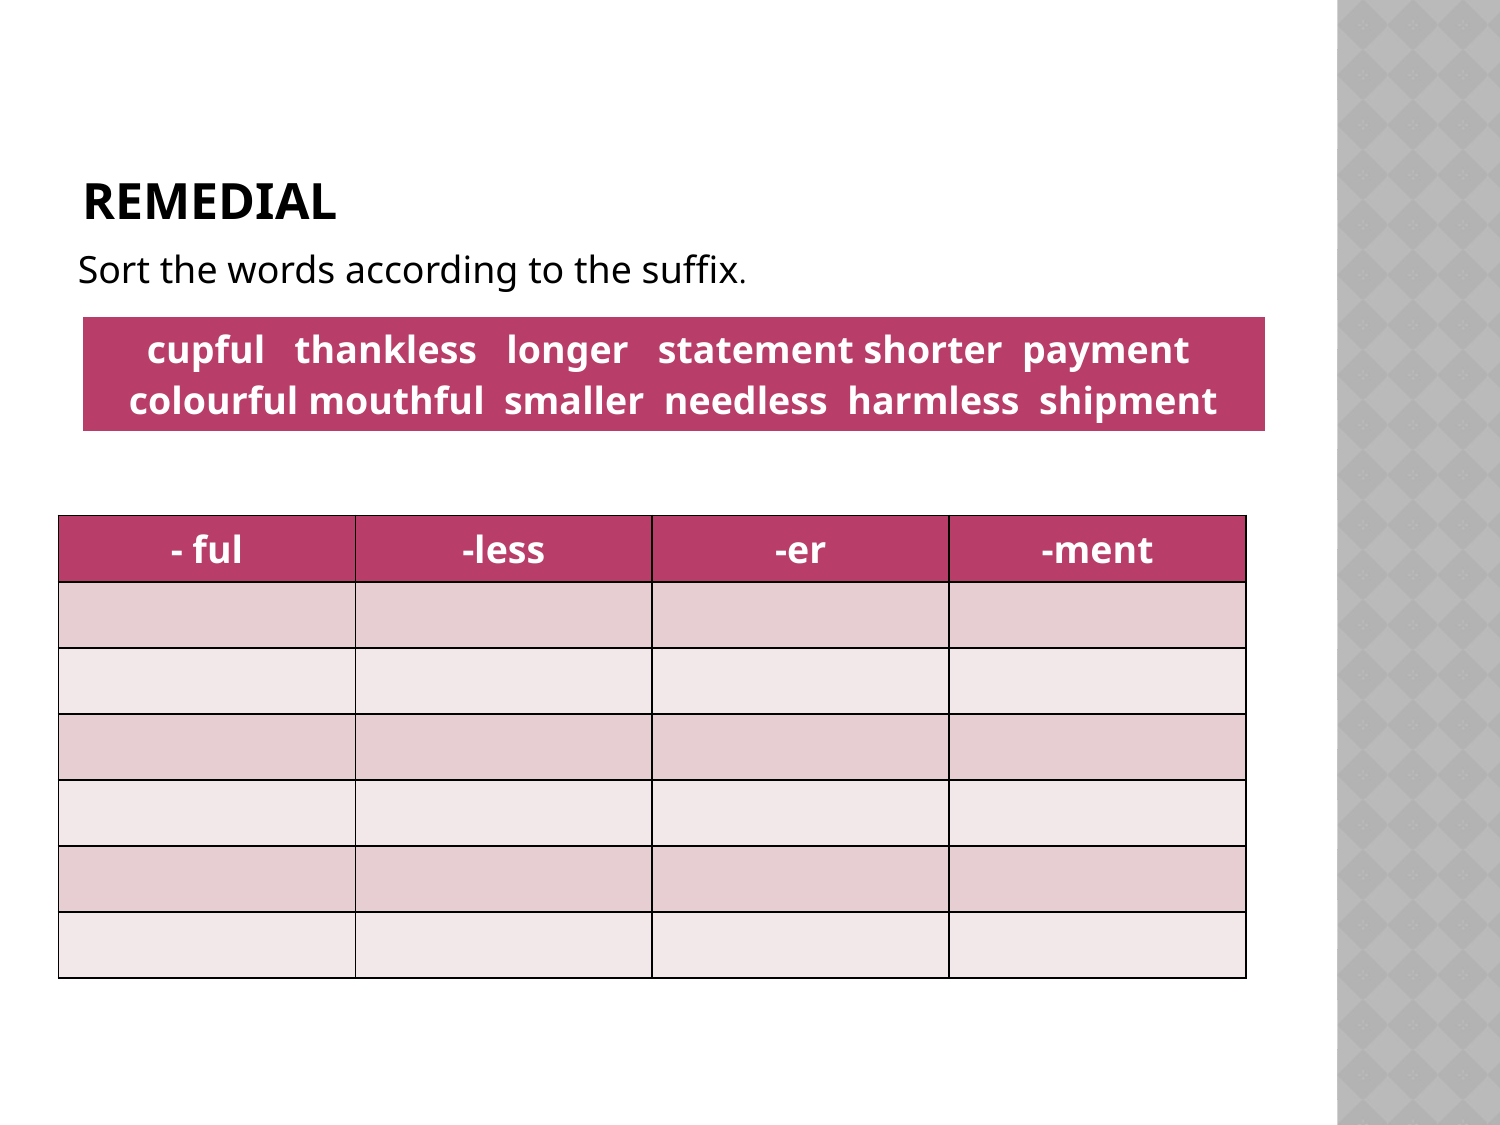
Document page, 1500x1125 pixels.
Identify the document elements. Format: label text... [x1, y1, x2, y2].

table_cell [653, 781, 948, 845]
table_header - ful [59, 516, 355, 581]
table_cell [356, 649, 651, 713]
table_cell [653, 847, 948, 911]
table_cell [59, 715, 355, 779]
table_cell [356, 583, 651, 647]
table_header -ment [950, 516, 1245, 581]
table_header cupful thankless longer statement shorter payment colourful mouthful smaller needless harmless shipment [83, 317, 1265, 431]
table_header -er [653, 516, 948, 581]
table_cell [59, 847, 355, 911]
table_cell [950, 583, 1245, 647]
table_cell [59, 781, 355, 845]
table_header -less [356, 516, 651, 581]
list Sort the words according to the suffix. [70, 246, 1038, 345]
table_cell [950, 781, 1245, 845]
table_cell [59, 649, 355, 713]
table_cell [653, 913, 948, 977]
table_cell [950, 649, 1245, 713]
table_cell [356, 913, 651, 977]
table_cell [950, 715, 1245, 779]
table_cell [653, 583, 948, 647]
table_cell [356, 715, 651, 779]
table_cell [356, 847, 651, 911]
table_cell [653, 649, 948, 713]
title Remedial [75, 37, 1043, 230]
table_cell [356, 781, 651, 845]
table_cell [59, 913, 355, 977]
table_cell [653, 715, 948, 779]
table_cell [59, 583, 355, 647]
table_cell [950, 847, 1245, 911]
table_cell [950, 913, 1245, 977]
